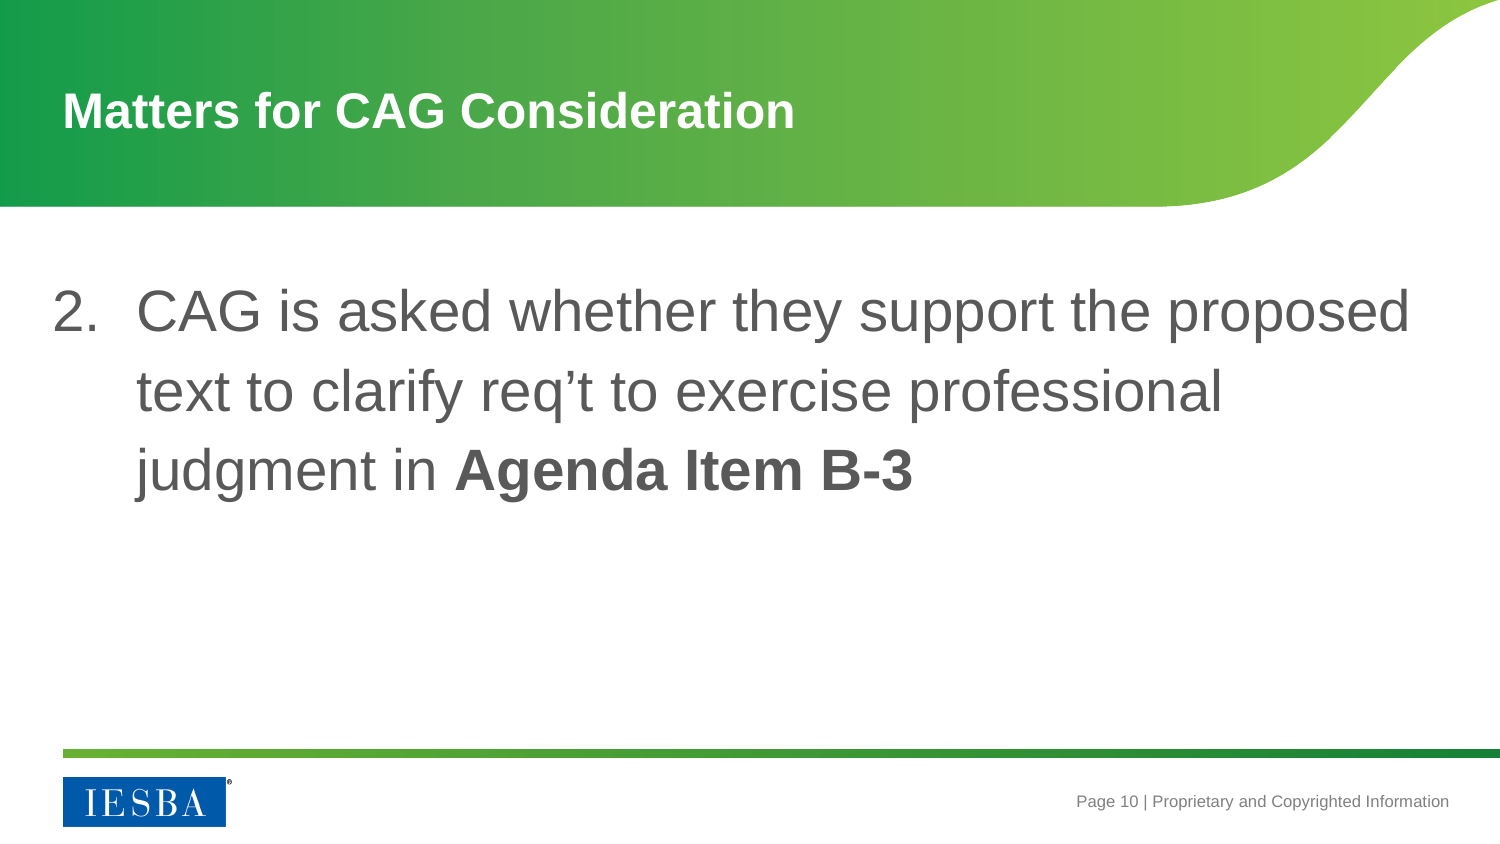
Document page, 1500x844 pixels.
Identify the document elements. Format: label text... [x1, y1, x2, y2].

picture [0, 0, 1500, 207]
title Matters for CAG Consideration [62, 75, 1300, 142]
picture [63, 777, 232, 827]
list CAG is asked whether they support the proposed text to clarify req’t to exercise professional judgment in Agenda Item B-3 [37, 256, 1475, 760]
